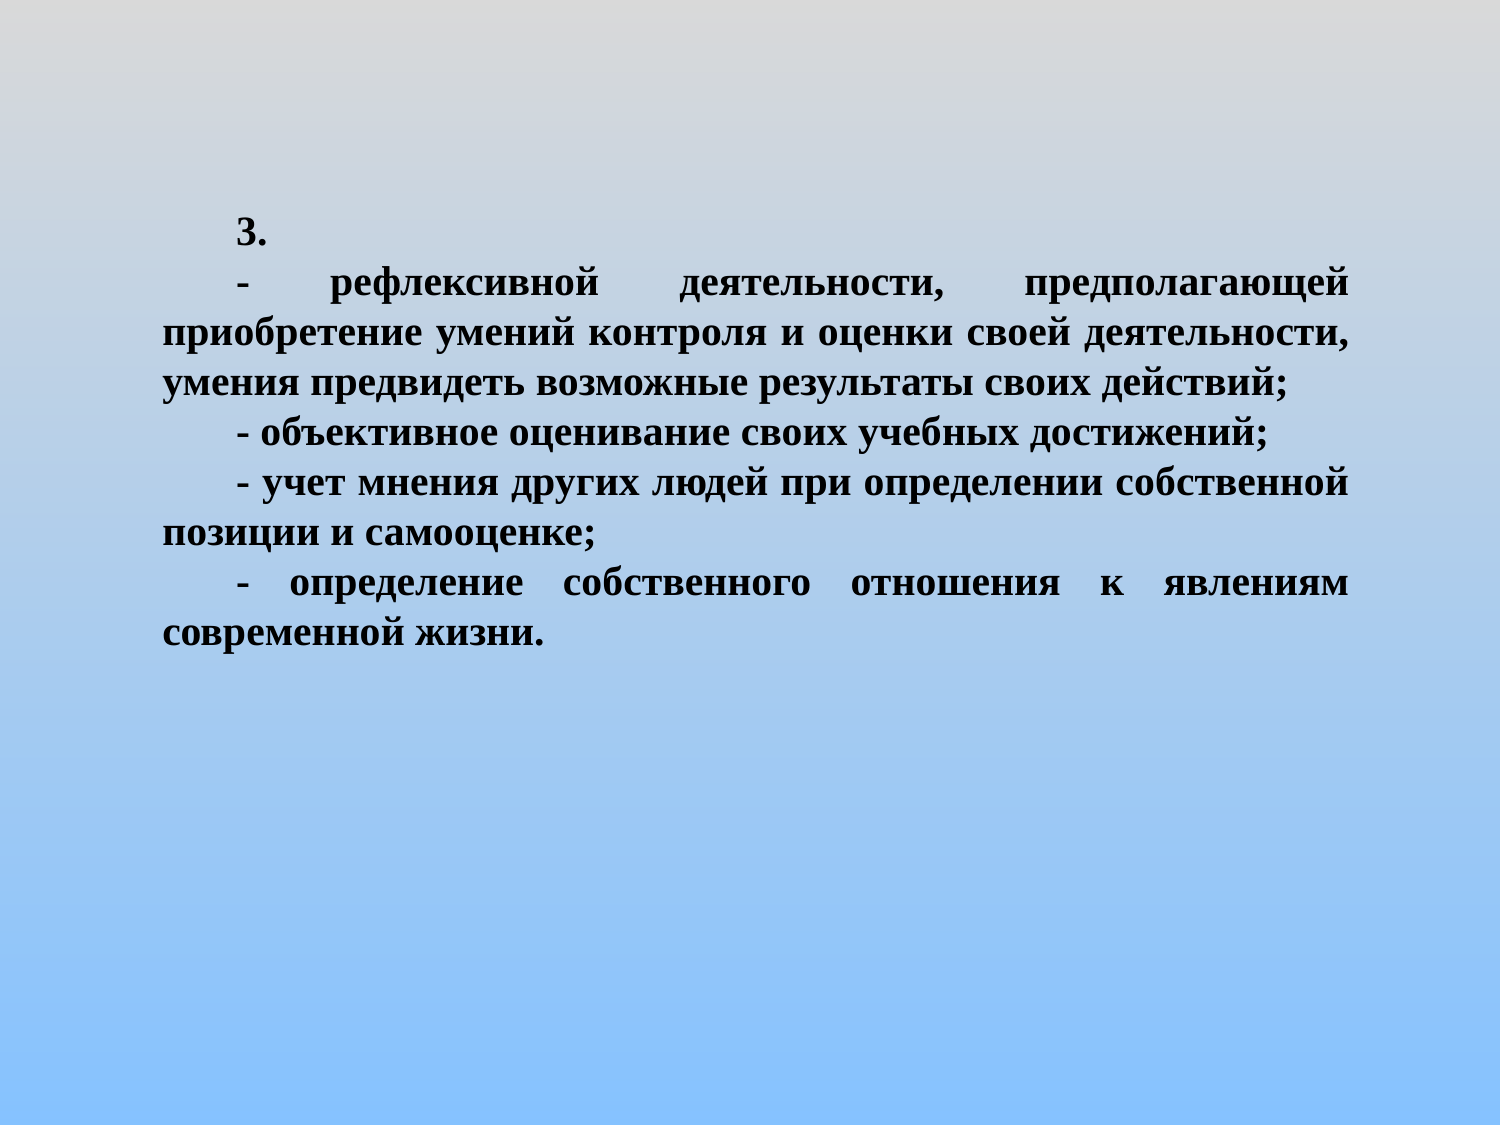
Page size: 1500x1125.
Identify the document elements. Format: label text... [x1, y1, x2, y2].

text_box 3. - рефлексивной деятельности, предполагающей приобретение умений контроля и оценки своей деятельности, умения предвидеть возможные результаты своих действий; - объективное оценивание своих учебных достижений; - учет мнения других людей при определении собственной позиции и самооценке; - определение собственного отношения к явлениям современной жизни. [147, 196, 1365, 662]
